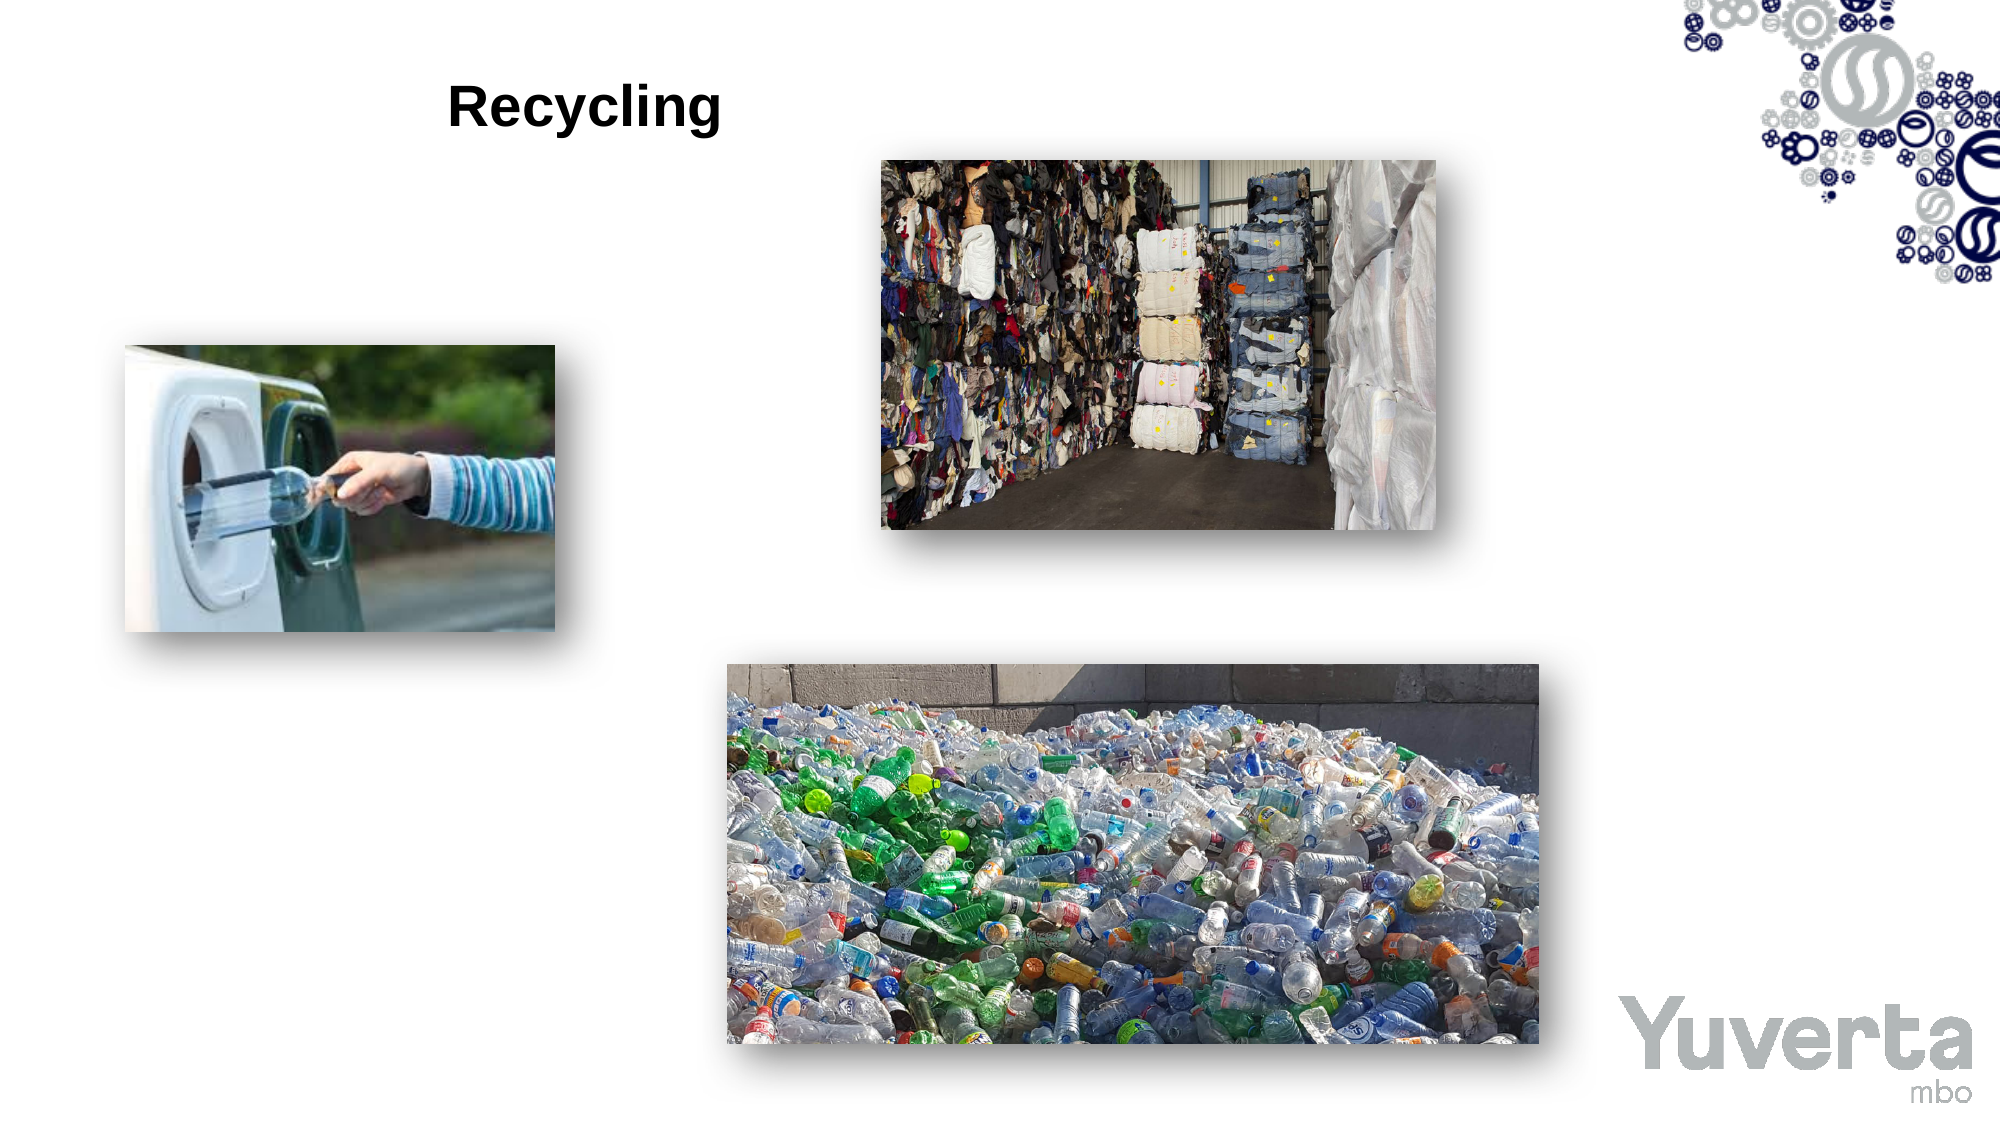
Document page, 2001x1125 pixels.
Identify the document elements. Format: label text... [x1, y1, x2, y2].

picture [0, 0, 2000, 1125]
title Recycling [432, 54, 1887, 161]
